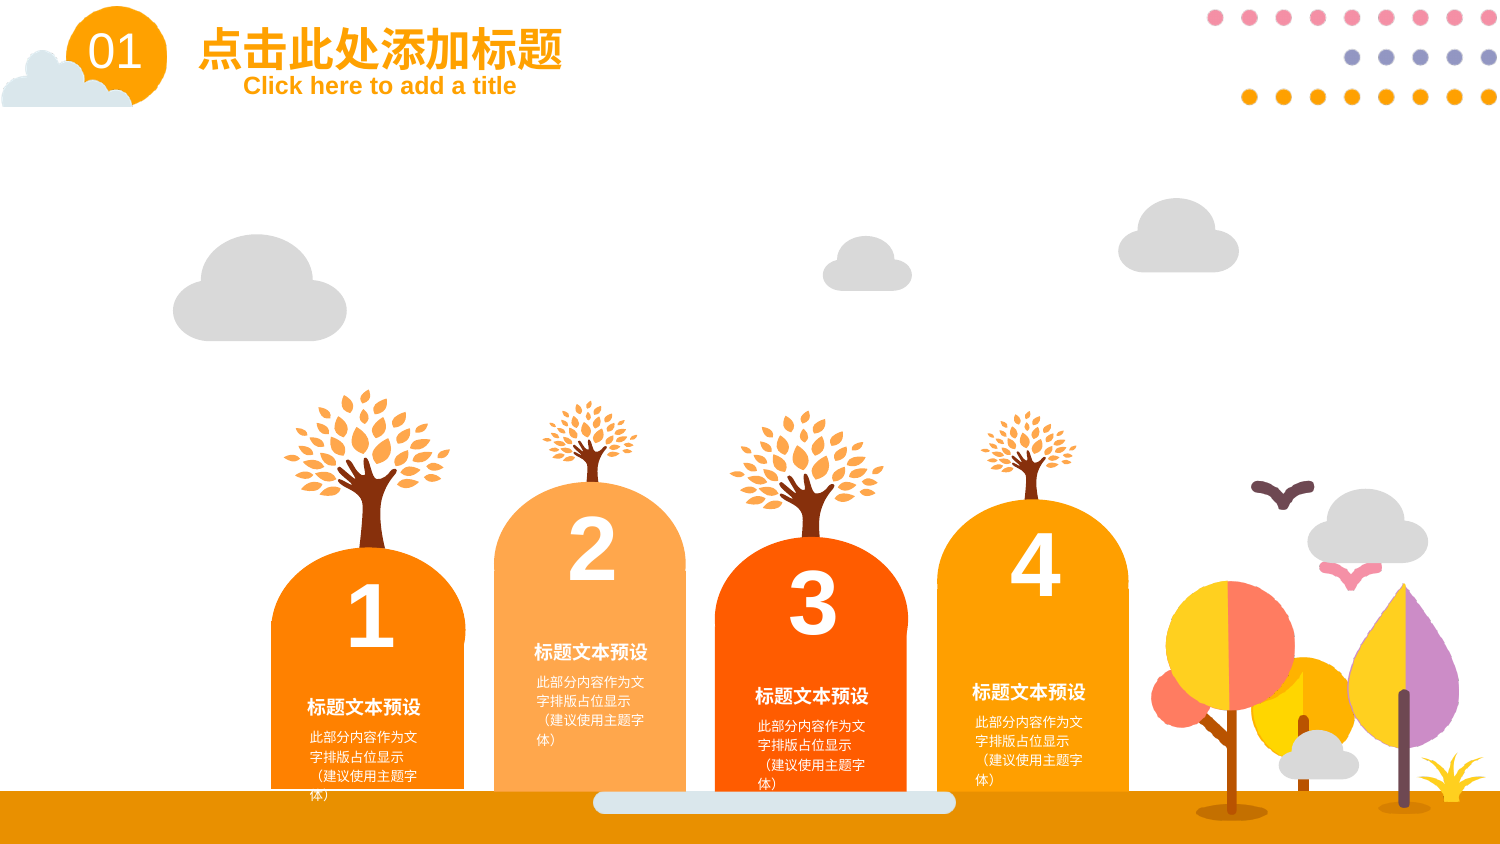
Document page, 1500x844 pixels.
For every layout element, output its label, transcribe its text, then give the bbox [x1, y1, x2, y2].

text_box [822, 235, 912, 291]
picture [1183, 0, 1500, 119]
text_box [1278, 729, 1360, 780]
text_box [1118, 198, 1239, 273]
picture [0, 480, 1500, 844]
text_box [714, 410, 909, 804]
text_box [172, 234, 347, 342]
picture [66, 6, 167, 11]
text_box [148, 12, 613, 108]
text_box [1307, 488, 1429, 564]
text_box 01 [57, 11, 173, 87]
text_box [494, 400, 686, 792]
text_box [271, 389, 465, 816]
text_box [937, 410, 1129, 800]
picture [0, 50, 148, 107]
